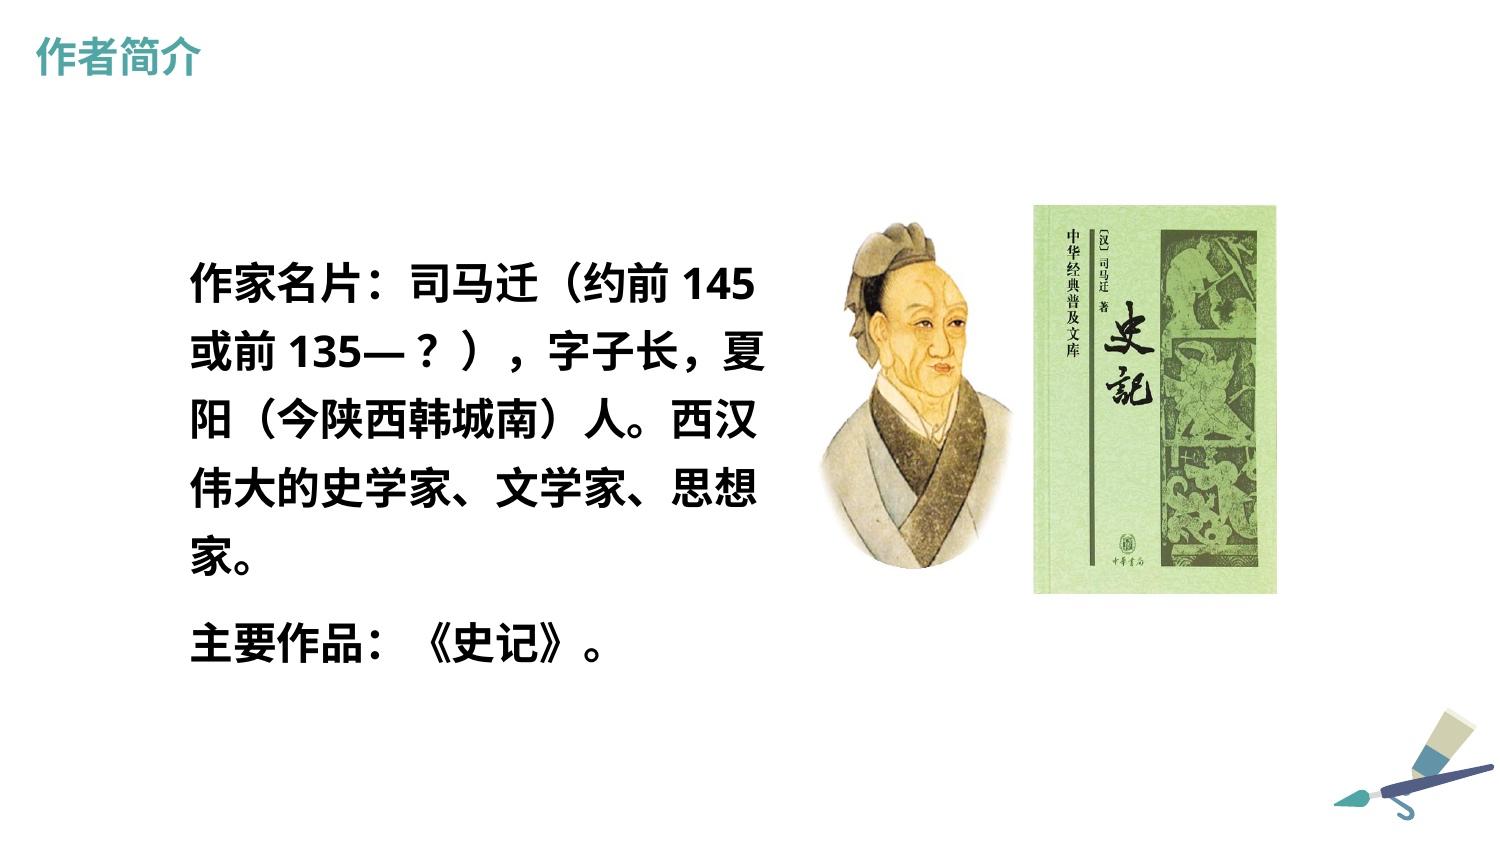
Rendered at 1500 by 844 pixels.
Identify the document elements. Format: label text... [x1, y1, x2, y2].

picture [807, 204, 1277, 594]
text_box 作家名片：司马迁（约前145或前135—？），字子长，夏阳（今陕西韩城南）人。西汉伟大的史学家、文学家、思想家。 主要作品：《史记》。 [178, 234, 808, 674]
text_box 作者简介 [24, 25, 261, 87]
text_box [1358, 708, 1481, 844]
